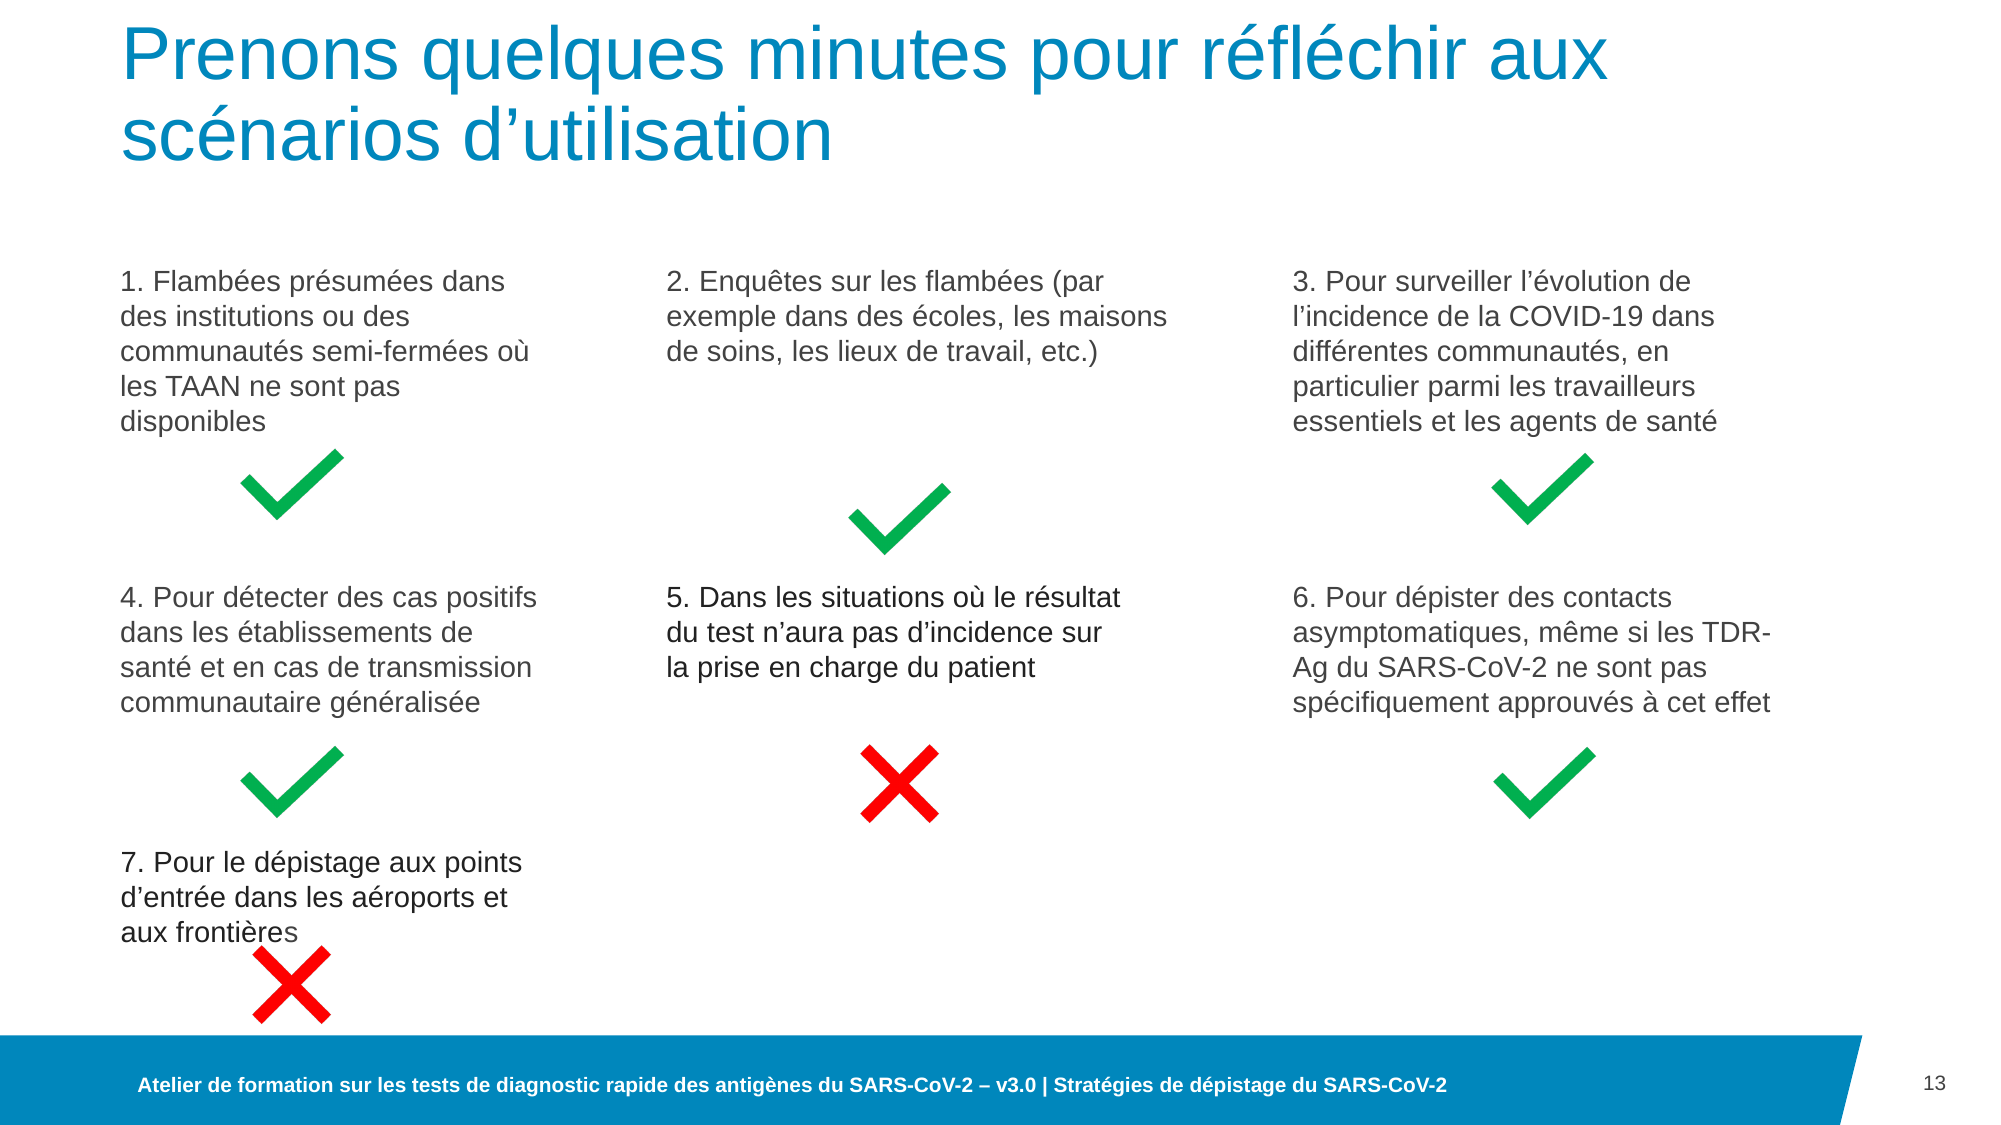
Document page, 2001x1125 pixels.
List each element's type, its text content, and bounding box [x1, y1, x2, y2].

slide_number 13 [1862, 1035, 1947, 1125]
picture [238, 430, 346, 538]
picture [238, 728, 346, 835]
text_box 2. Enquêtes sur les flambées (par exemple dans des écoles, les maisons de soins, les lieux de travail, etc.) [651, 254, 1197, 375]
title Prenons quelques minutes pour réfléchir aux scénarios d’utilisation [121, 22, 1846, 177]
text_box [120, 537, 1432, 832]
text_box 6. Pour dépister des contacts asymptomatiques, même si les TDR-Ag du SARS-CoV-2 ne sont pas spécifiquement approuvés à cet effet [1277, 571, 1808, 726]
text_box 5. Dans les situations où le résultat du test n’aura pas d’incidence sur la prise en charge du patient [651, 571, 1148, 691]
picture [1490, 729, 1599, 836]
footer Atelier de formation sur les tests de diagnostic rapide des antigènes du SARS-CoV-2 – v3.0 | Stratégies de dépistage du SARS-CoV-2 [137, 1042, 1558, 1125]
text_box 7. Pour le dépistage aux points d’entrée dans les aéroports et aux frontières [105, 835, 556, 956]
text_box 1. Flambées présumées dans des institutions ou des communautés semi-fermées où les TAAN ne sont pas disponibles [105, 254, 561, 445]
picture [1489, 435, 1597, 542]
text_box 3. Pour surveiller l’évolution de l’incidence de la COVID-19 dans différentes communautés, en particulier parmi les travailleurs essentiels et les agents de santé [1277, 254, 1812, 445]
text_box 4. Pour détecter des cas positifs dans les établissements de santé et en cas de transmission communautaire généralisée [105, 571, 556, 726]
picture [845, 465, 954, 572]
picture [238, 931, 345, 1035]
picture [846, 730, 953, 837]
